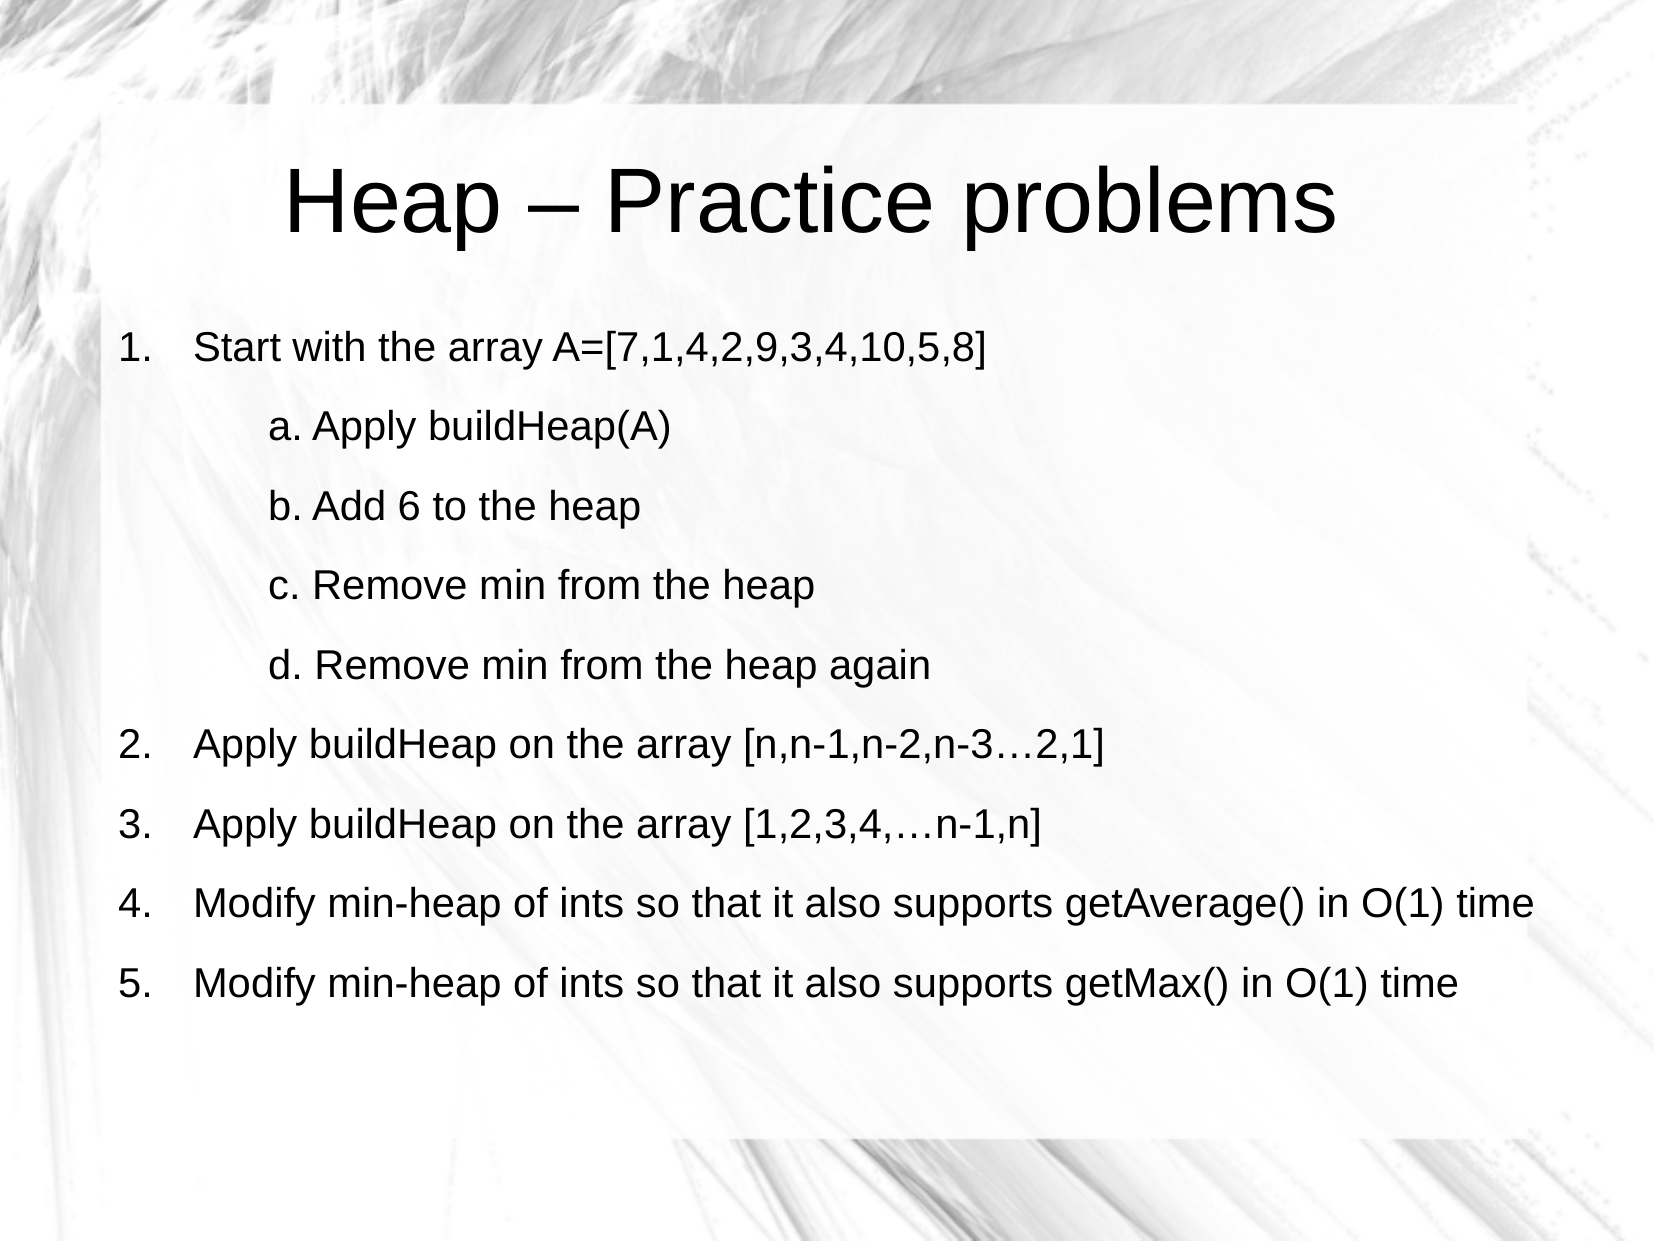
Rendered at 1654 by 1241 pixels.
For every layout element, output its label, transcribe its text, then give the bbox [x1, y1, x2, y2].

title Heap – Practice problems [118, 112, 1506, 281]
list Start with the array A=[7,1,4,2,9,3,4,10,5,8] a. Apply buildHeap(A) b. Add 6 to the heap c. Remove min from the heap d. Remove min from the heap again Apply buildHeap on the array [n,n-1,n-2,n-3…2,1] Apply buildHeap on the array [1,2,3,4,…n-1,n] Modify min-heap of ints so that it also supports getAverage() in O(1) time Modify min-heap of ints so that it also supports getMax() in O(1) time [118, 319, 1571, 1102]
picture [0, 0, 1654, 1241]
